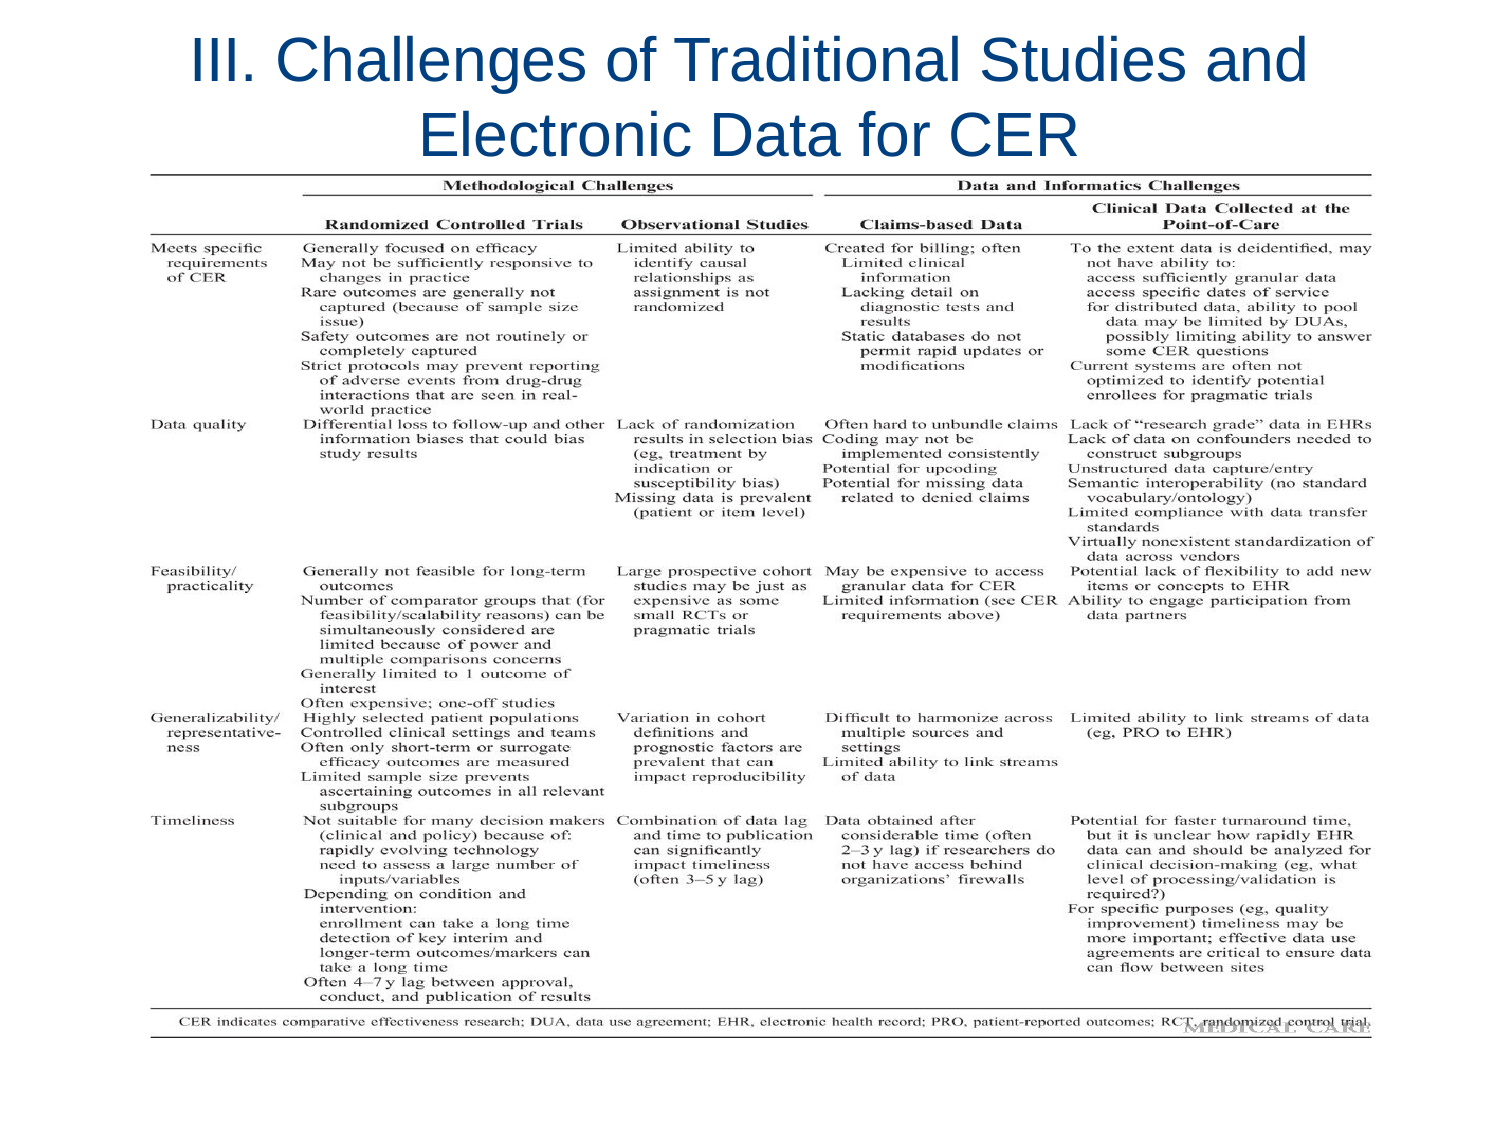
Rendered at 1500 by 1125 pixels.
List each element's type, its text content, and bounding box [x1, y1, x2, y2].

title III. Challenges of Traditional Studies and Electronic Data for CER [112, 0, 1388, 188]
picture [149, 174, 1376, 1038]
